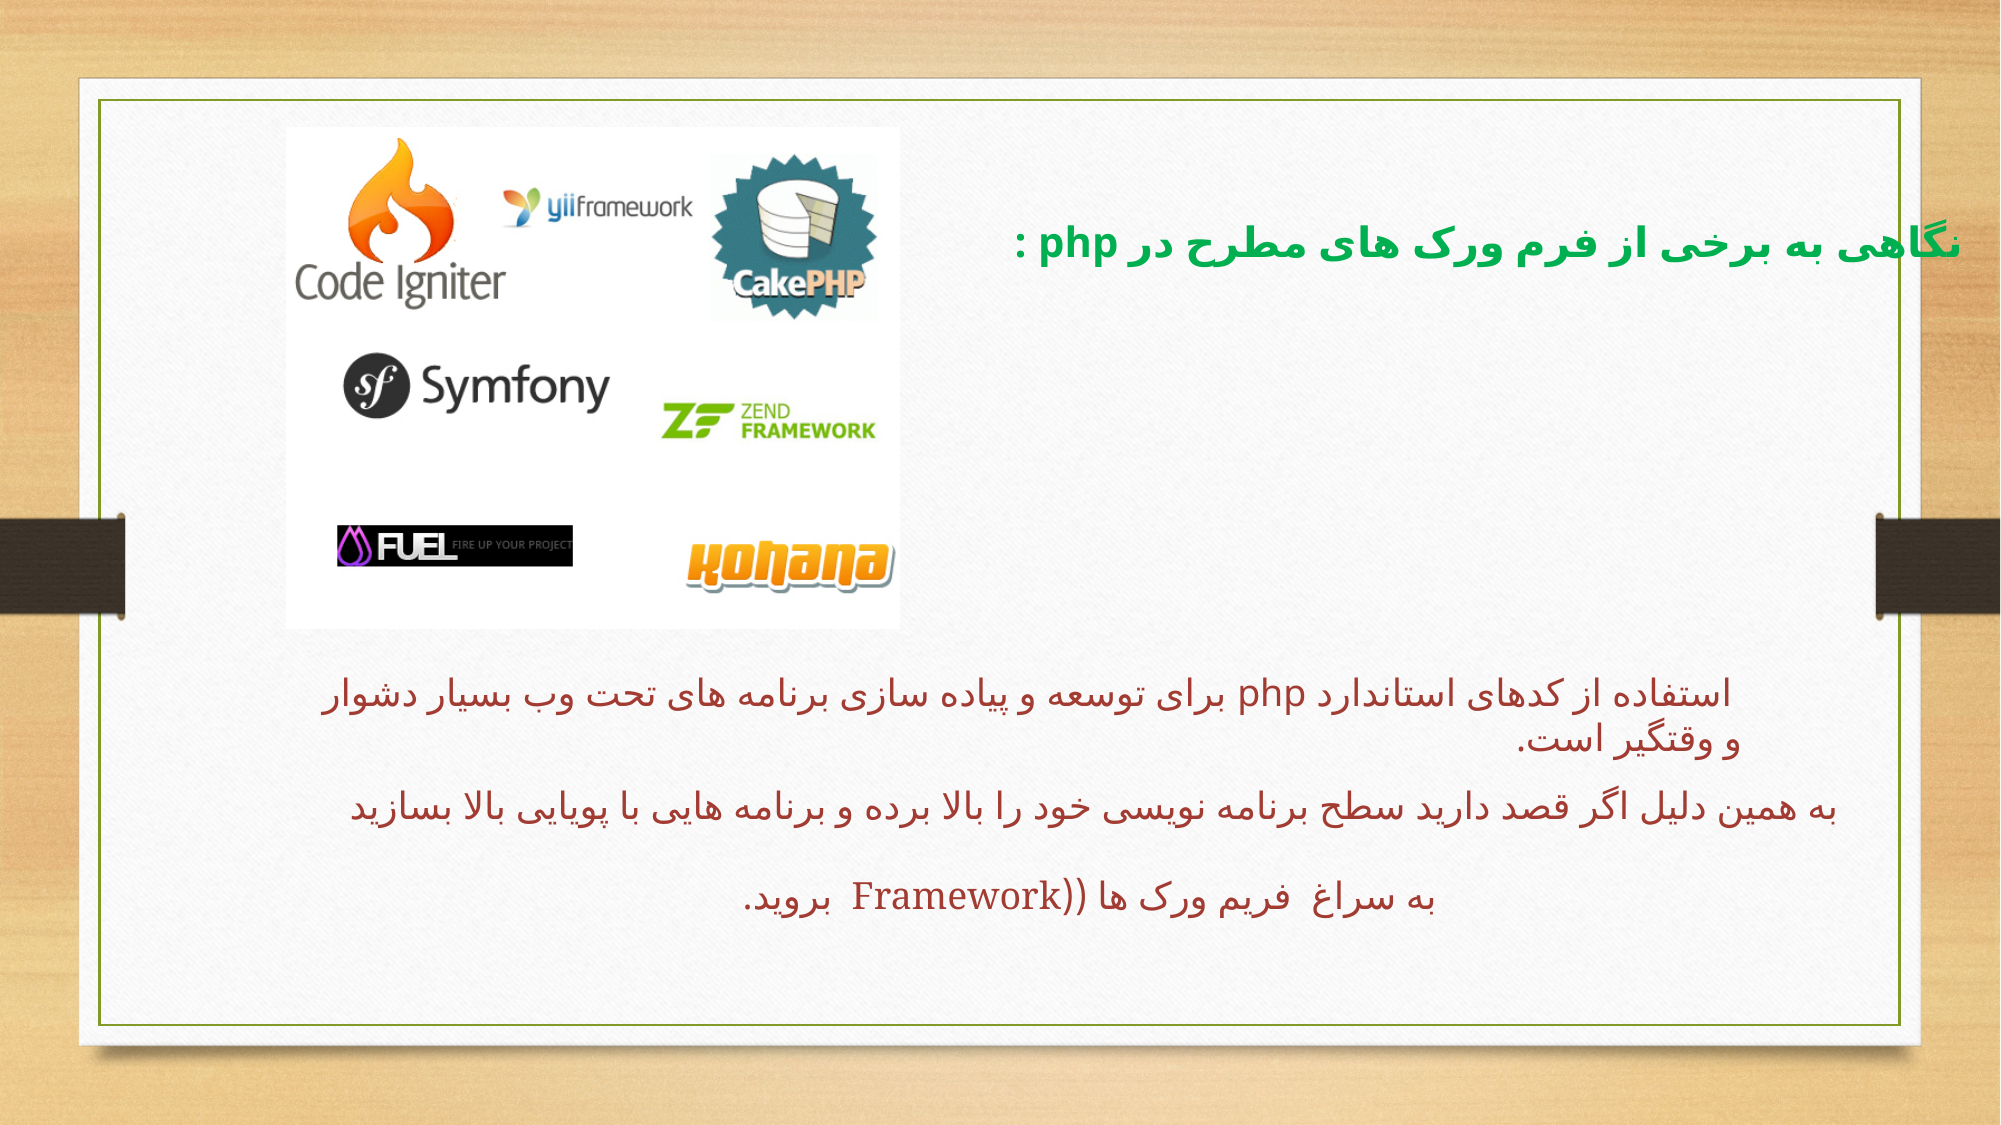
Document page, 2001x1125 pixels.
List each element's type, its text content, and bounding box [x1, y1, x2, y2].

text_box نگاهی به برخی از فرم ورک های مطرح در php : [988, 208, 1978, 274]
text_box استفاده از کدهای استاندارد php برای توسعه و پیاده سازی برنامه های تحت وب بسیار دشوار و وقتگیر است. [286, 661, 1757, 767]
text_box به همین دلیل اگر قصد دارید سطح برنامه نویسی خود را بالا برده و برنامه هایی با پویایی بالا بسازید به سراغ فریم ورک ها ((Framework بروید. [170, 774, 2000, 925]
picture [0, 0, 2001, 1125]
